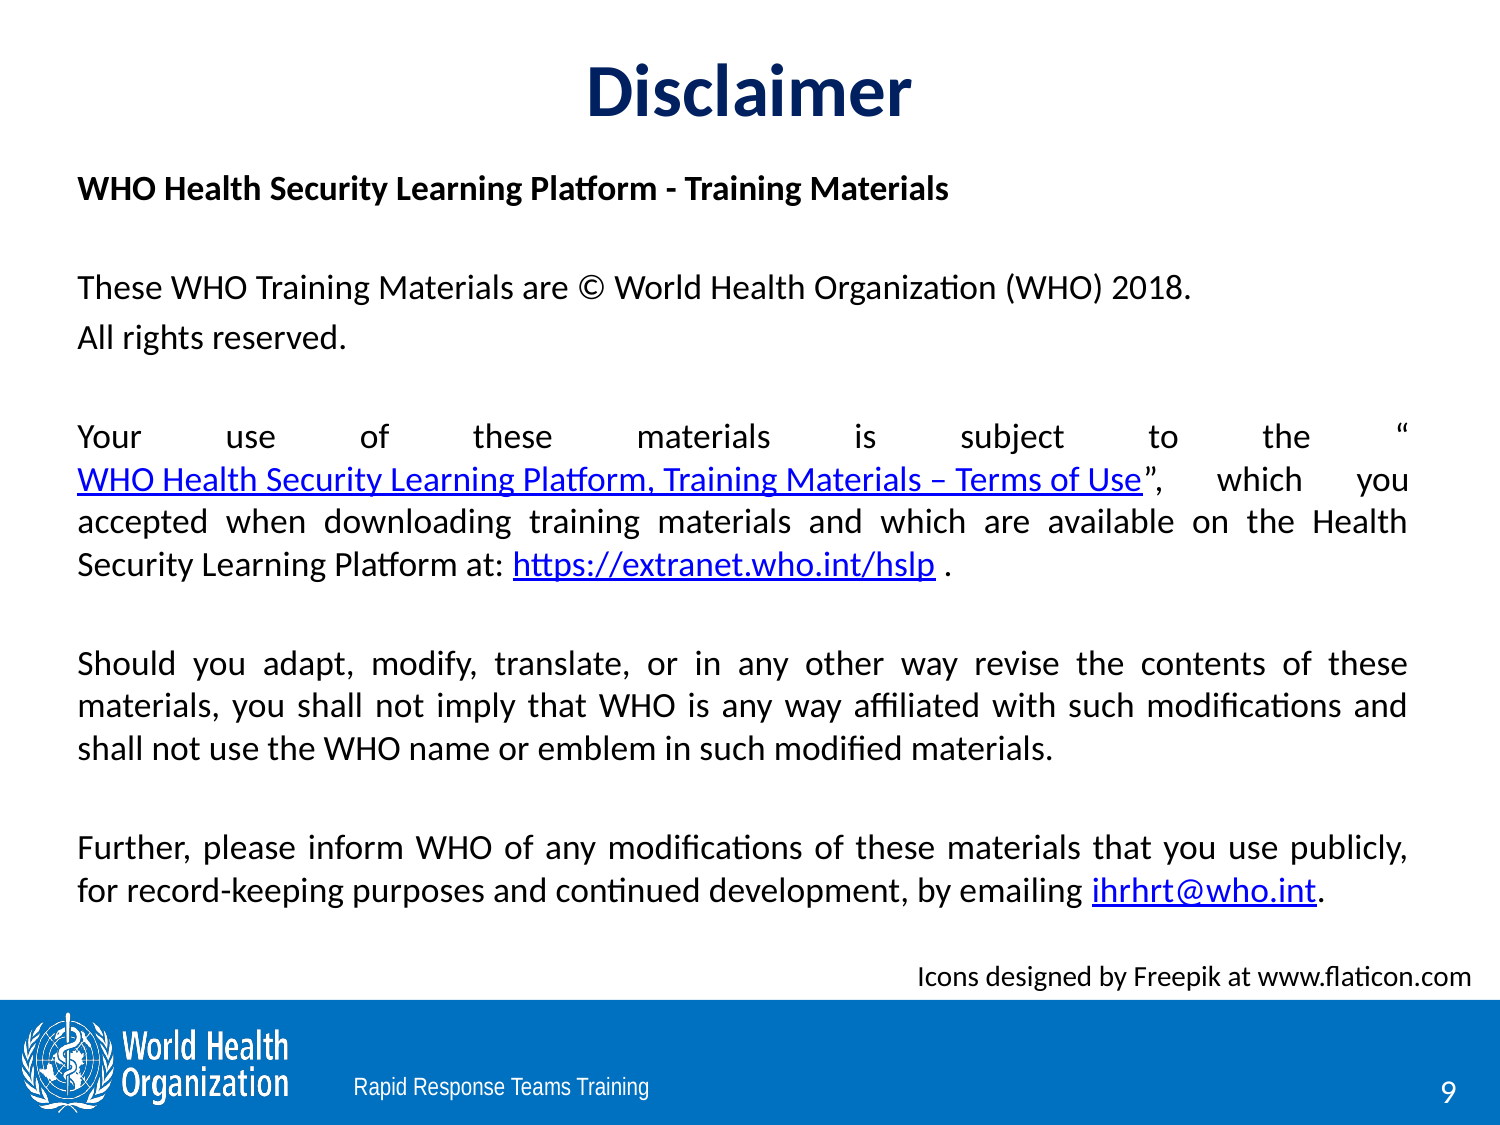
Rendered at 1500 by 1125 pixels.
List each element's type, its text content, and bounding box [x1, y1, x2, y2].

text_box WHO Health Security Learning Platform - Training Materials These WHO Training Materials are © World Health Organization (WHO) 2018. All rights reserved. Your use of these materials is subject to the “WHO Health Security Learning Platform, Training Materials – Terms of Use”, which you accepted when downloading training materials and which are available on the Health Security Learning Platform at: https://extranet.who.int/hslp . Should you adapt, modify, translate, or in any other way revise the contents of these materials, you shall not imply that WHO is any way affiliated with such modifications and shall not use the WHO name or emblem in such modified materials. Further, please inform WHO of any modifications of these materials that you use publicly, for record-keeping purposes and continued development, by emailing ihrhrt@who.int. [62, 157, 1425, 838]
title Disclaimer [75, 47, 1425, 125]
picture [21, 1012, 288, 1113]
text_box Icons designed by Freepik at www.flaticon.com [678, 949, 1488, 1000]
